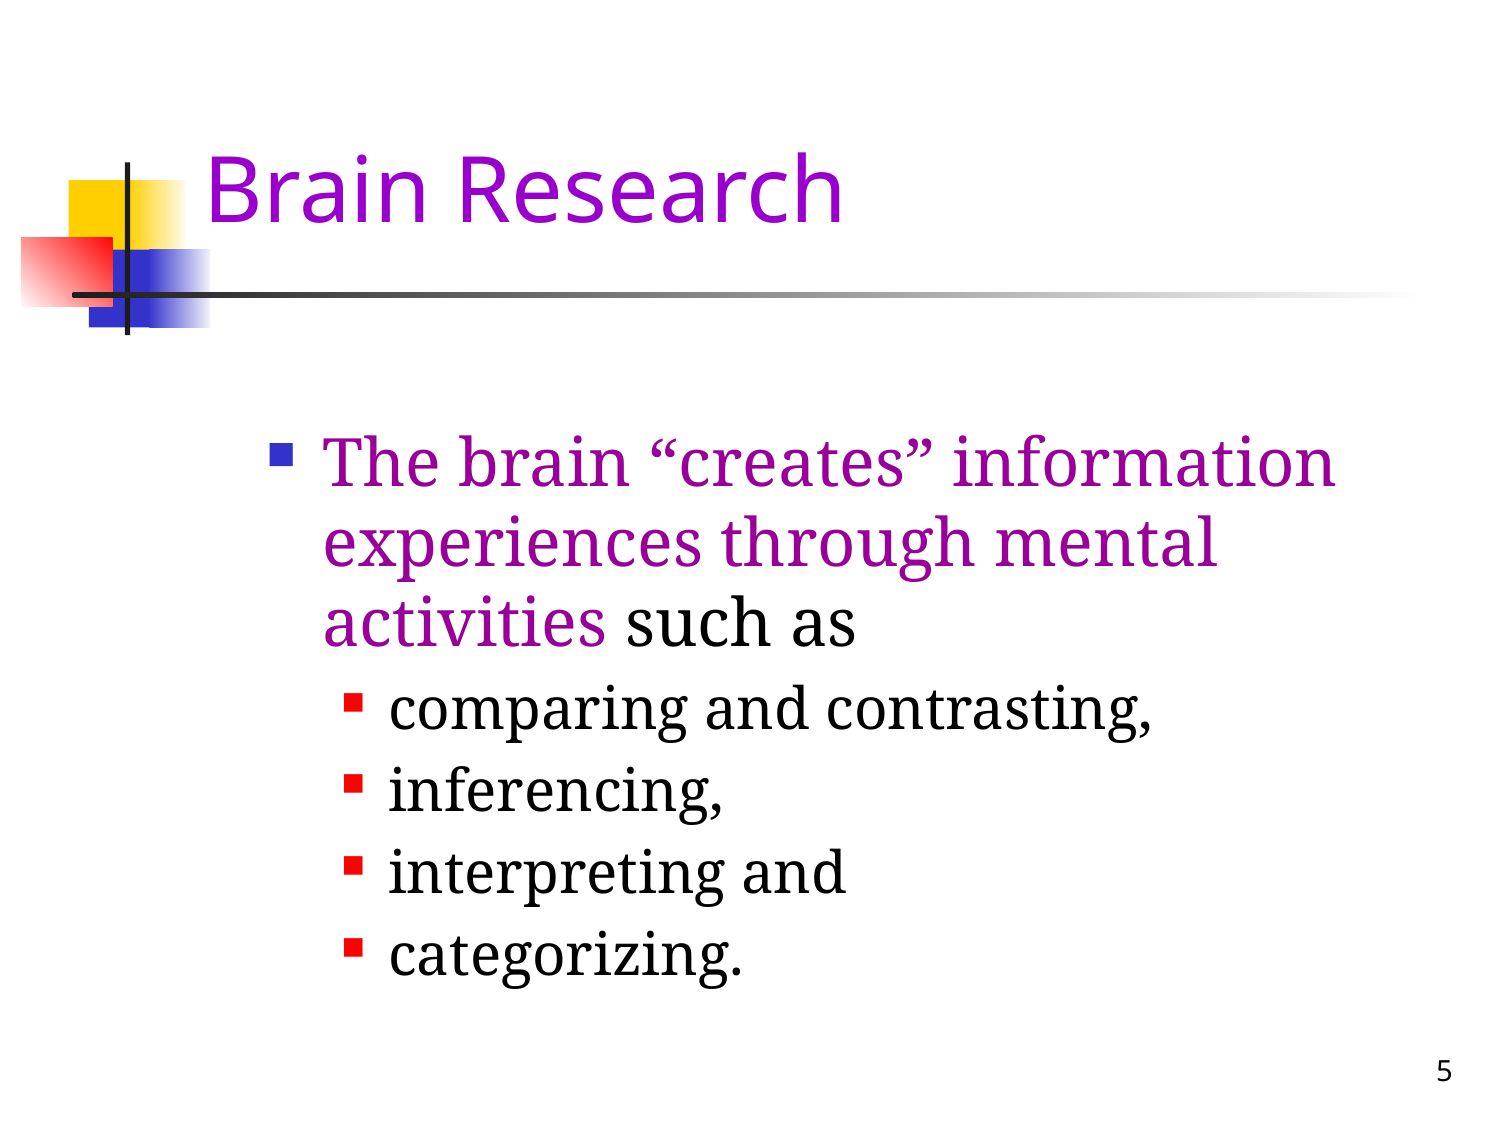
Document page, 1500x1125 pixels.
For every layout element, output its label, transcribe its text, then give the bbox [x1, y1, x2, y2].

title Brain Research [188, 60, 1468, 249]
list The brain “creates” information experiences through mental activities such as comparing and contrasting, inferencing, interpreting and categorizing. [251, 412, 1412, 1006]
slide_number 5 [1154, 1023, 1468, 1100]
